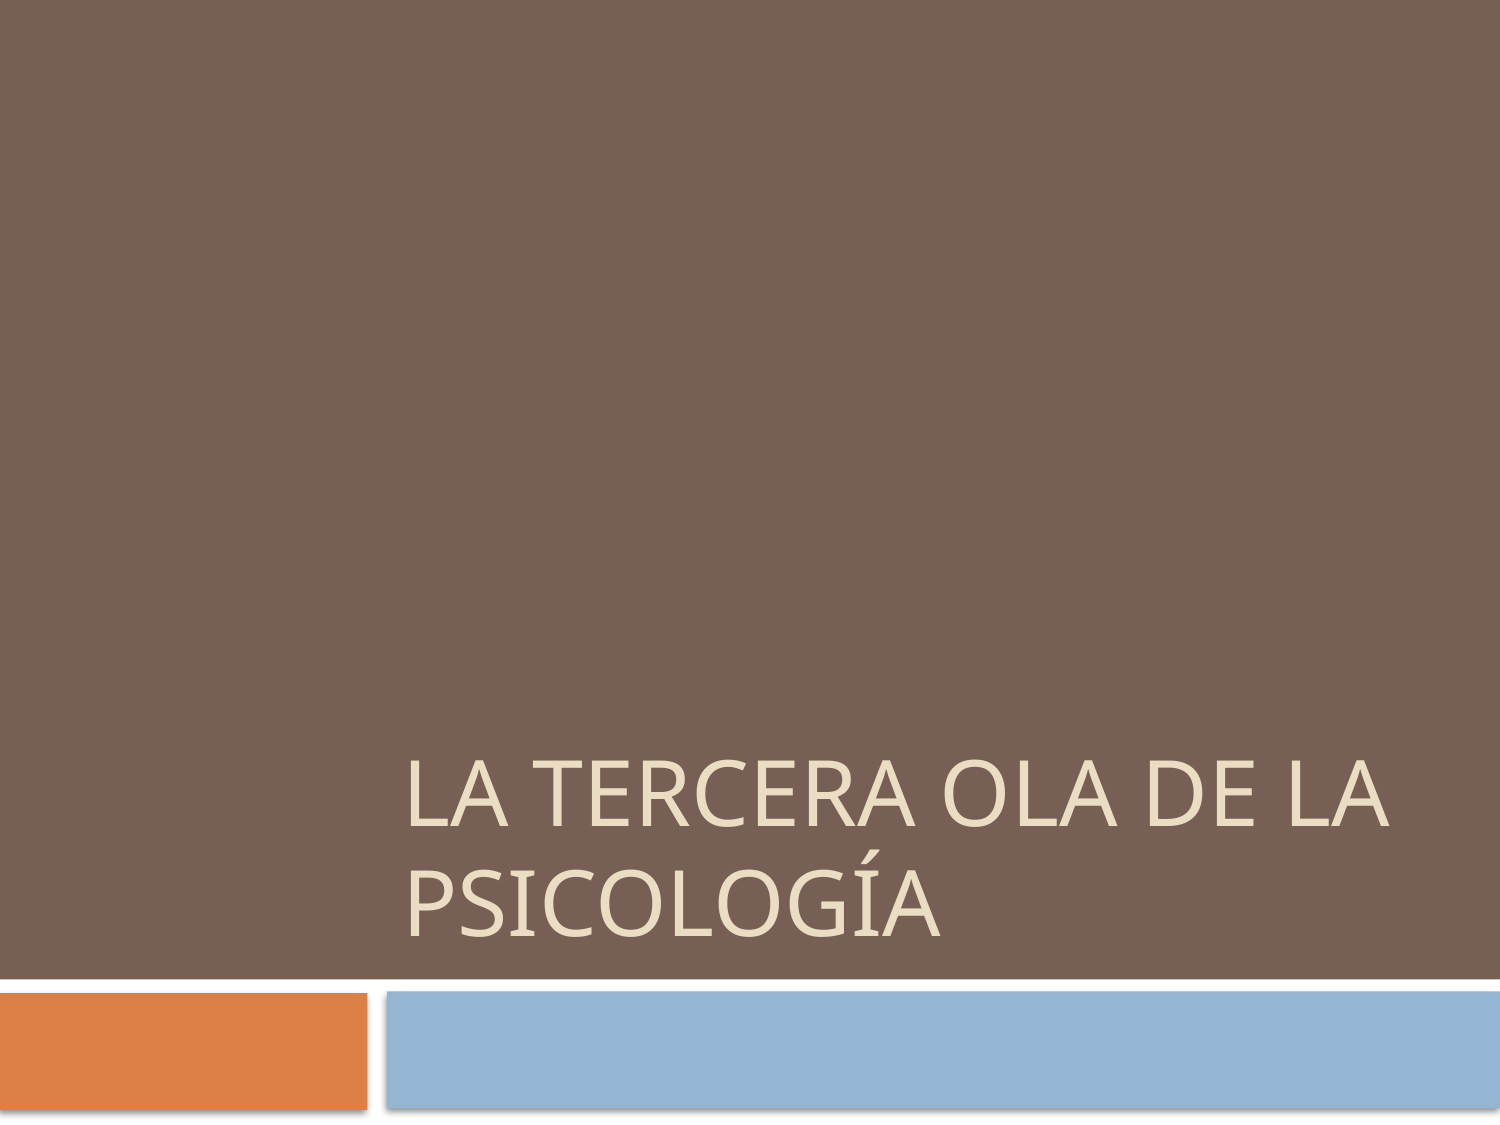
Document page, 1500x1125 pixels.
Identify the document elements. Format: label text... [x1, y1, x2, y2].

title La Tercera Ola de la Psicología [387, 662, 1450, 963]
